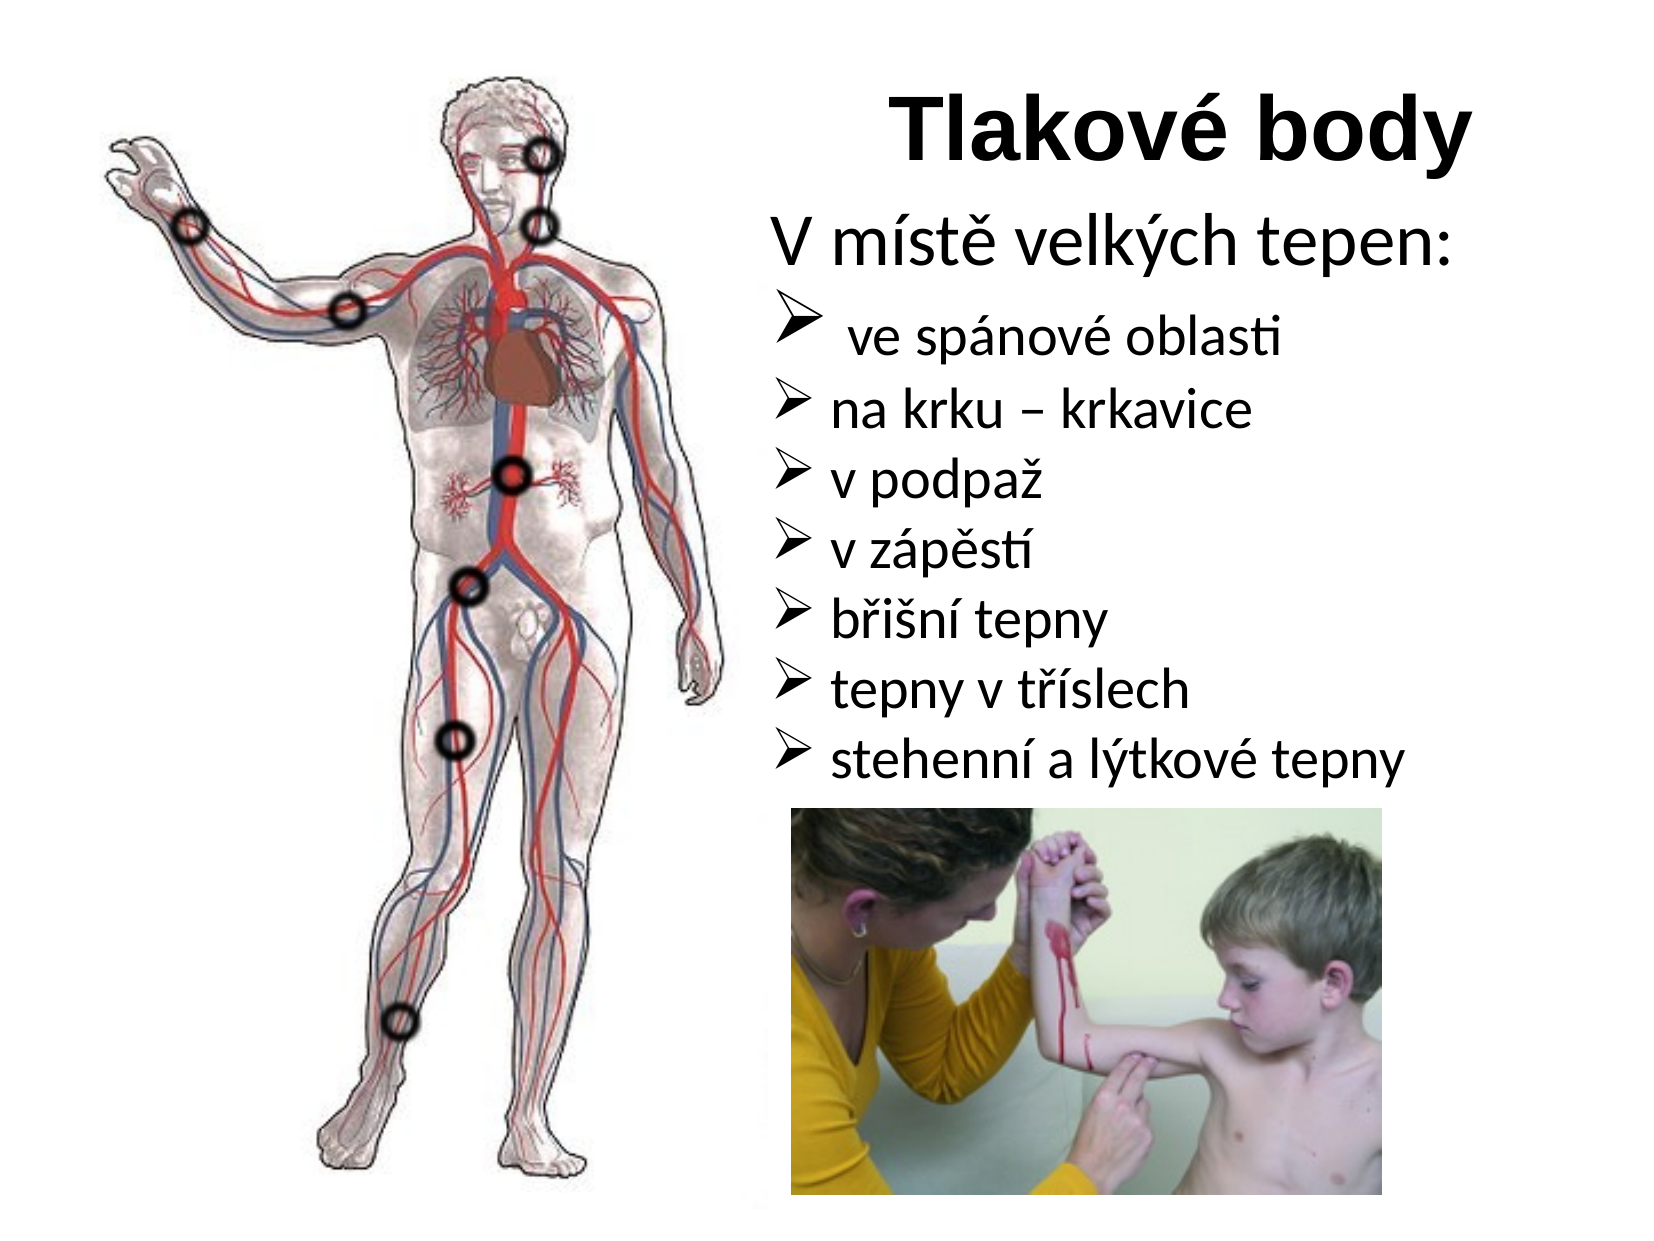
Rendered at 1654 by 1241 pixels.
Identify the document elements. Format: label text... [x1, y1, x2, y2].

picture [82, 40, 768, 1209]
title Tlakové body [826, 41, 1536, 182]
text_box V místě velkých tepen: ve spánové oblasti na krku – krkavice v podpaž v zápěstí břišní tepny tepny v tříslech stehenní a lýtkové tepny [773, 182, 1560, 798]
picture [791, 808, 1383, 1196]
